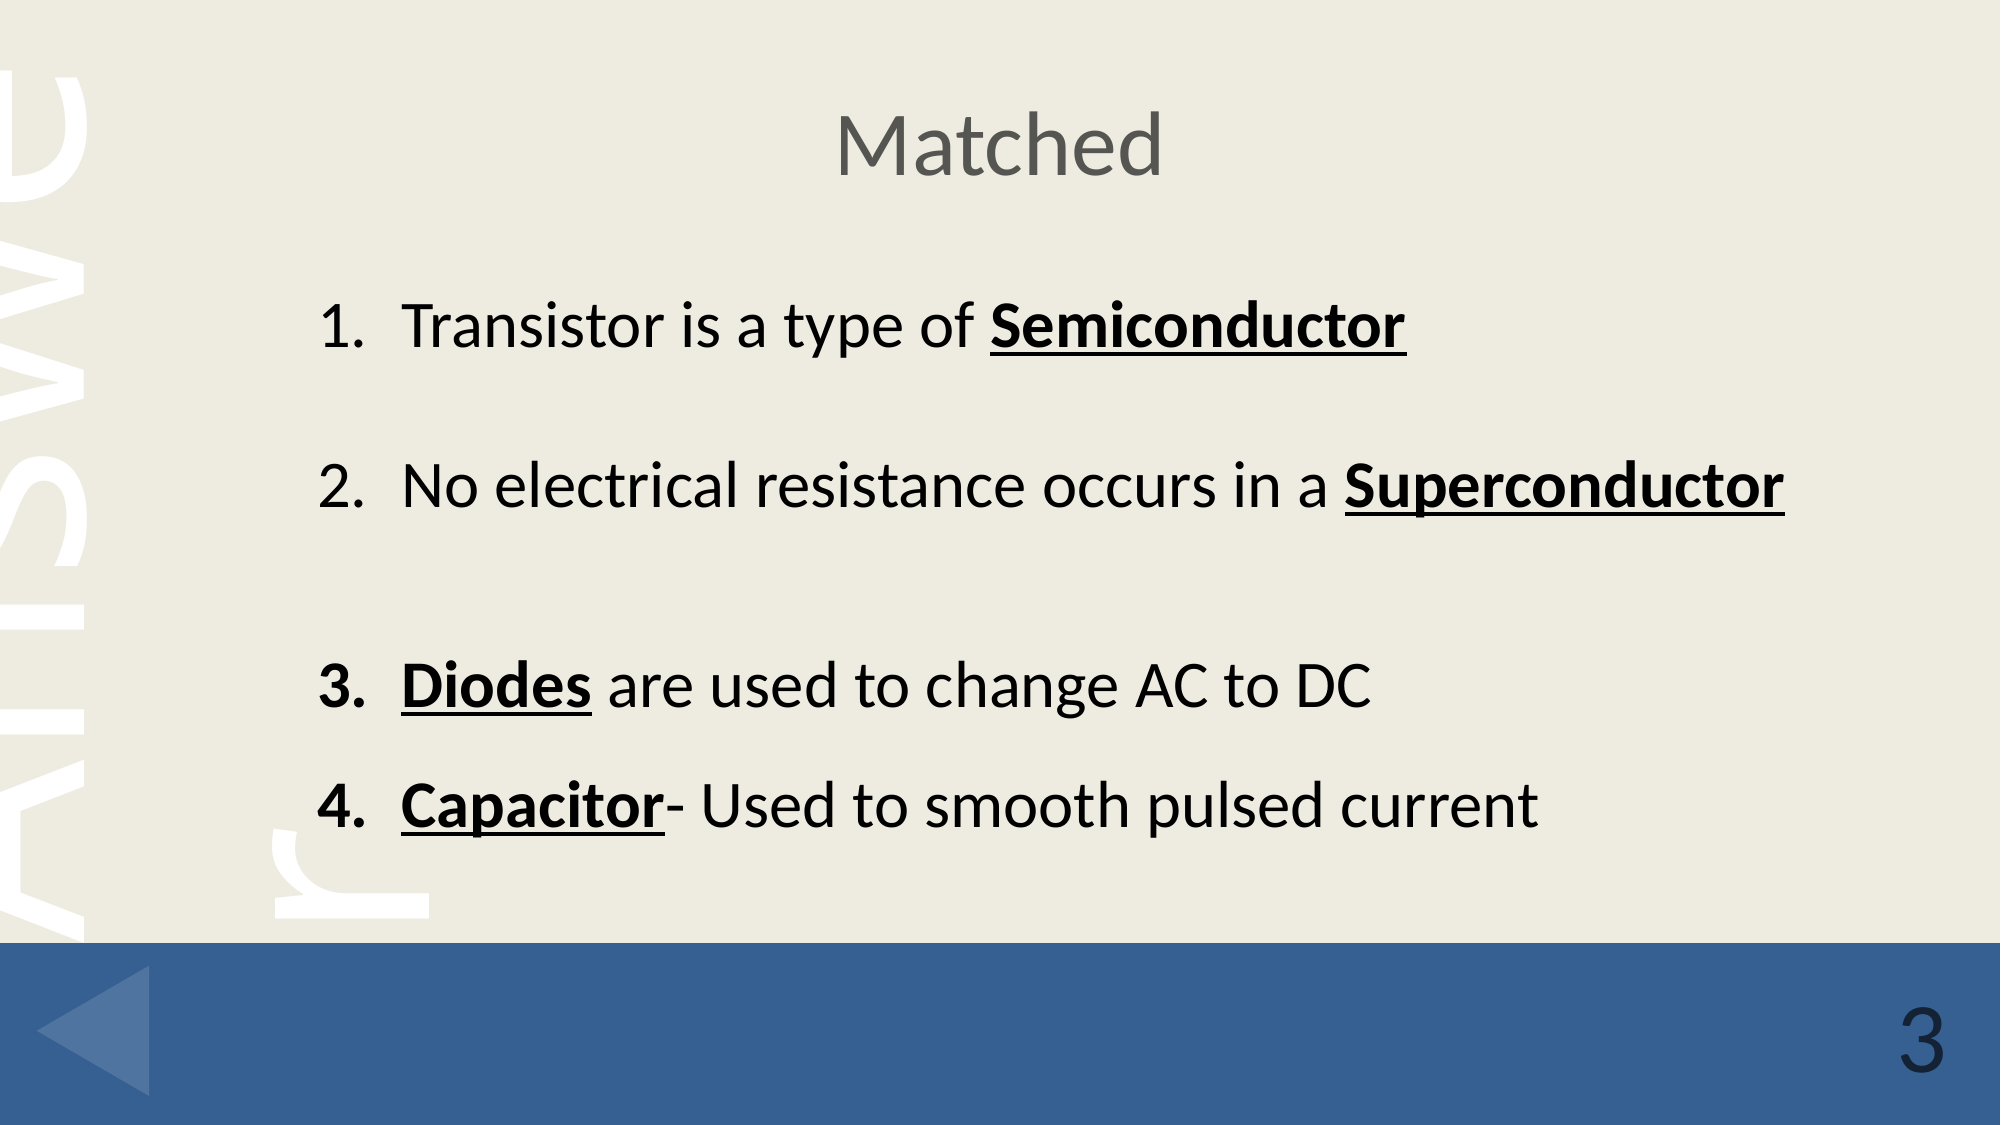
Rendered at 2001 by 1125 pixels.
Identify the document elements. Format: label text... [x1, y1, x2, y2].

list Transistor is a type of Semiconductor No electrical resistance occurs in a Superconductor Diodes are used to change AC to DC Capacitor- Used to smooth pulsed current [302, 307, 1829, 935]
list 3 [1494, 967, 1963, 1097]
title Matched [99, 45, 1900, 233]
